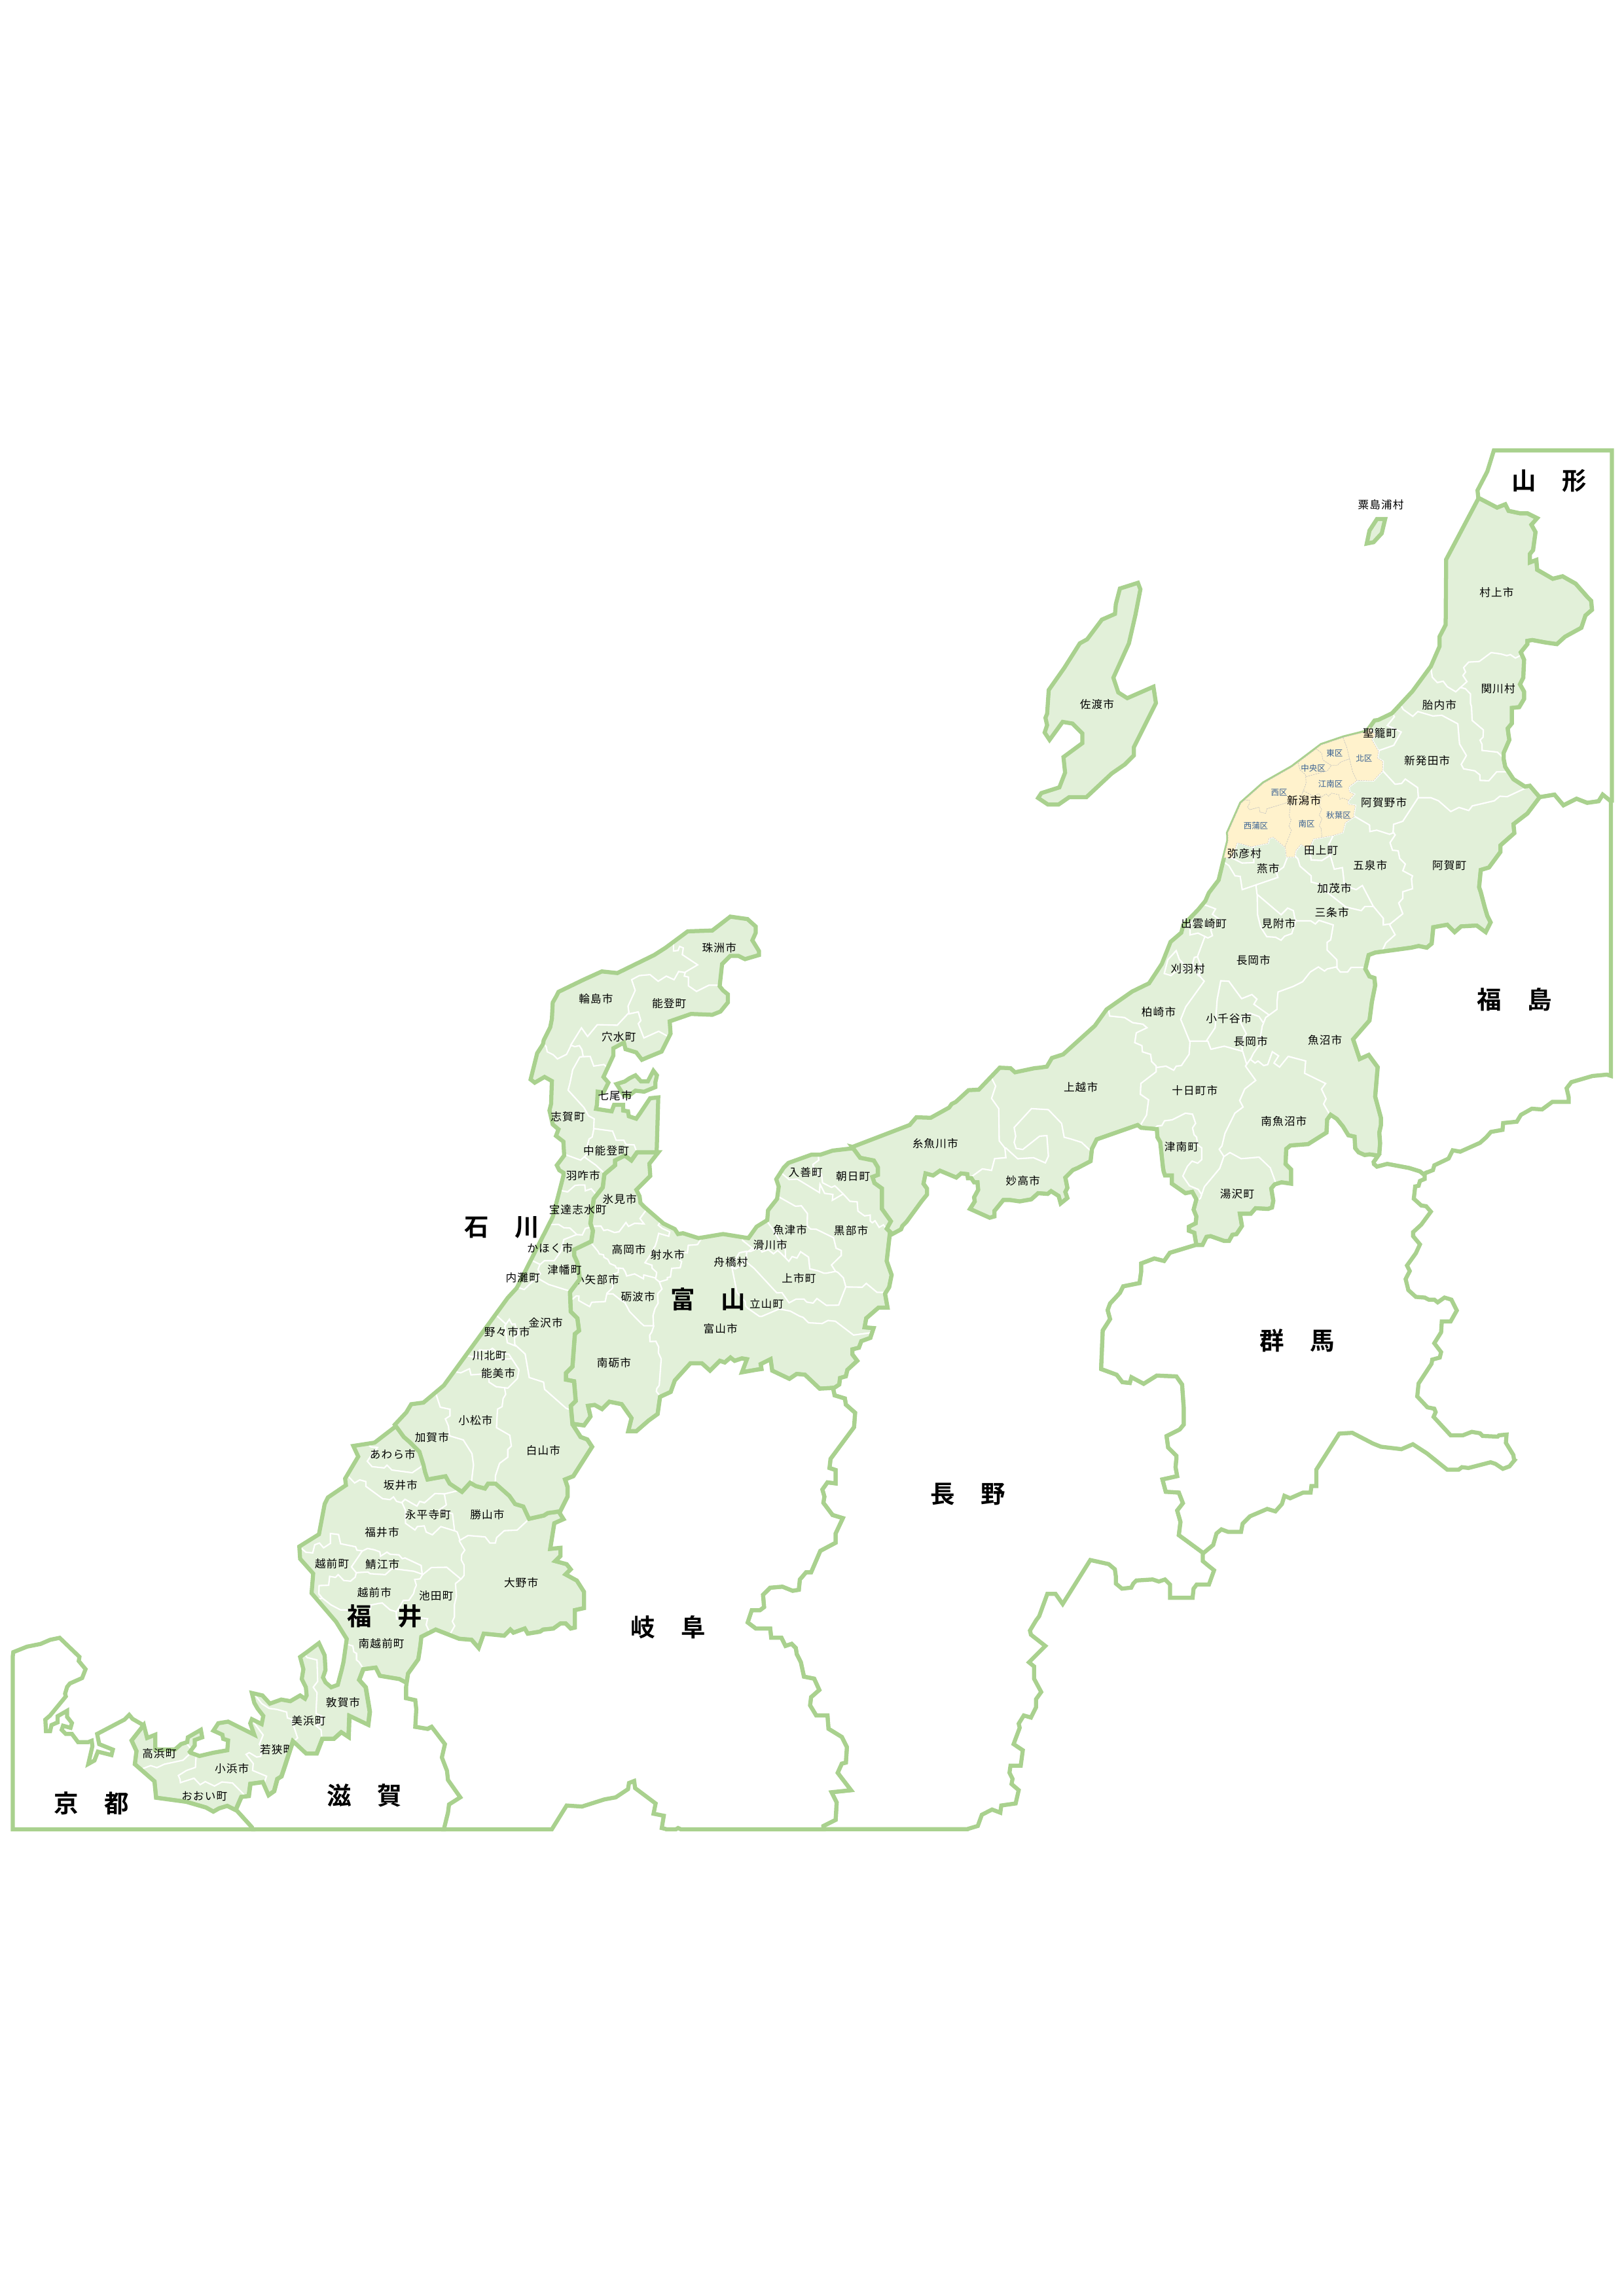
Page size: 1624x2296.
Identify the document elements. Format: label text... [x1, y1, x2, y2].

text_box [749, 1246, 1215, 1830]
text_box [12, 1637, 254, 1830]
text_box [395, 916, 759, 1519]
text_box [585, 1431, 852, 1830]
text_box [442, 1812, 564, 1830]
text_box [759, 1148, 892, 1431]
text_box [240, 1812, 447, 1830]
text_box 京 都 [44, 1783, 139, 1823]
text_box [1593, 793, 1612, 1077]
text_box 群 馬 [1250, 1320, 1344, 1360]
text_box 滋 賀 [317, 1812, 412, 1814]
text_box 岐 阜 [621, 1607, 716, 1647]
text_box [852, 493, 1593, 1246]
text_box [1100, 1246, 1516, 1554]
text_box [131, 1426, 585, 1812]
text_box [1477, 450, 1613, 803]
text_box 山 形 [1502, 460, 1597, 500]
text_box 長 野 [920, 1473, 1015, 1513]
